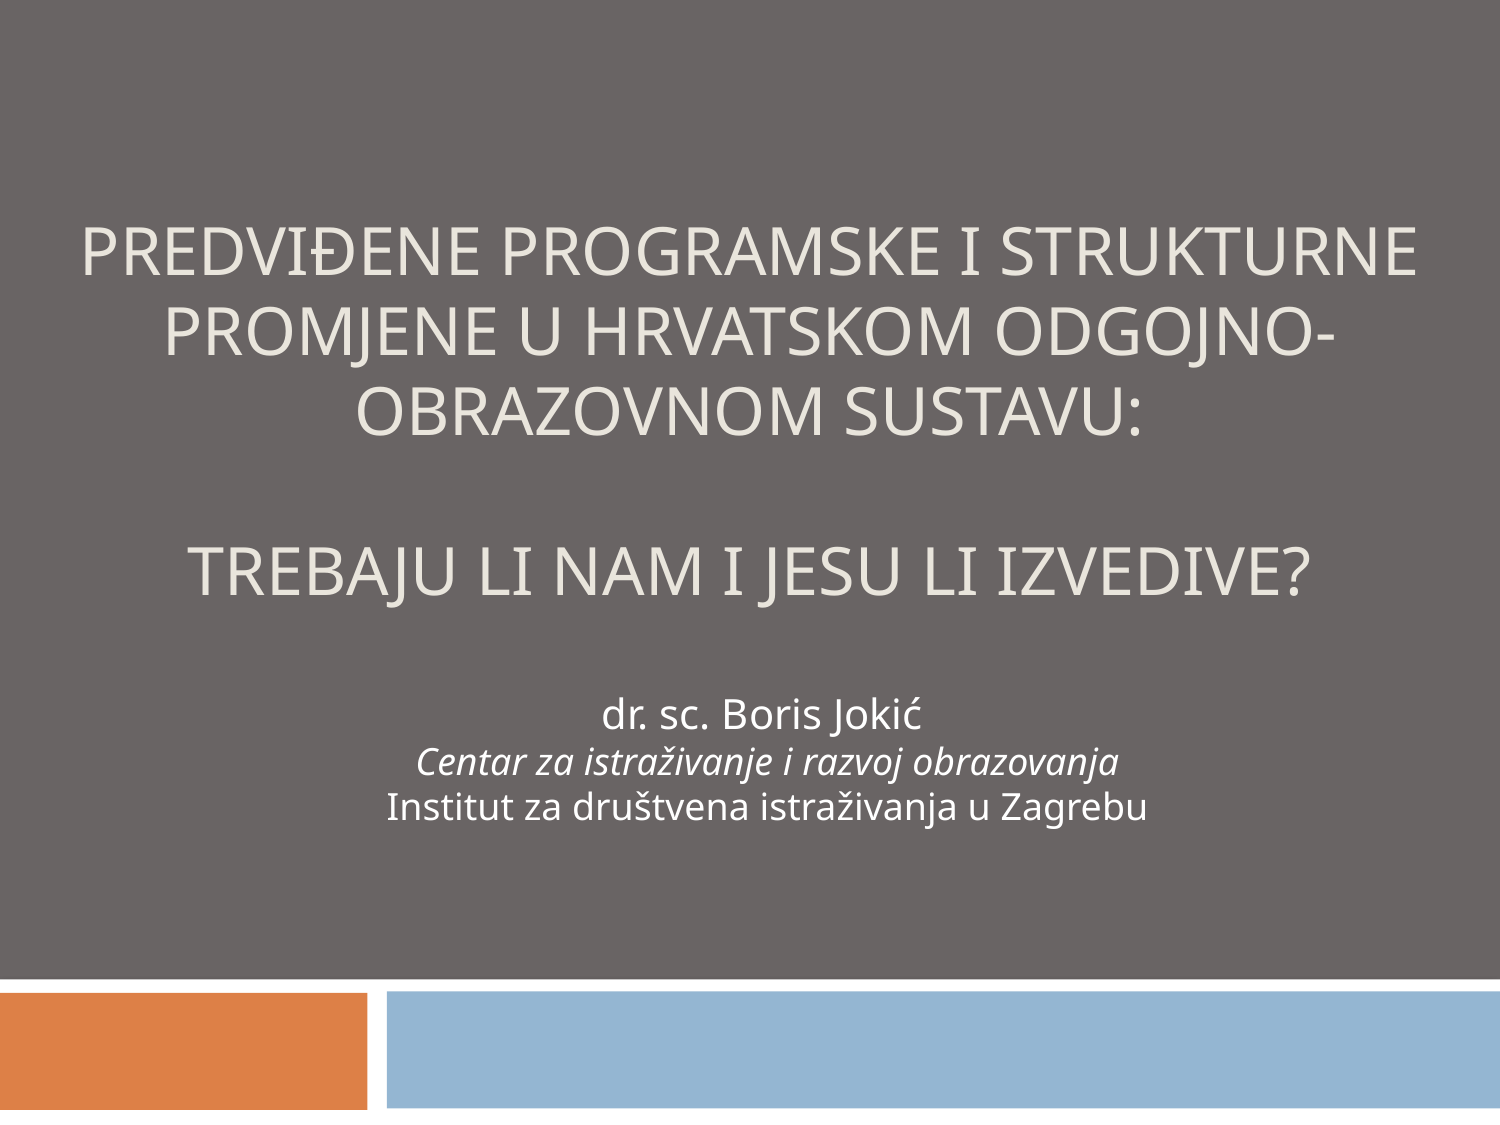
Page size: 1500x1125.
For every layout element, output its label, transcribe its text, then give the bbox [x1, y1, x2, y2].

title PREDVIĐENE PROGRAMSKE I STRUKTURNE PROMJENE U HRVATSKOM ODGOJNO-OBRAZOVNOM SUSTAVU: TREBAJU LI NAM I JESU LI IZVEDIVE? [0, 219, 1500, 599]
text_box dr. sc. Boris Jokić Centar za istraživanje i razvoj obrazovanja Institut za društvena istraživanja u Zagrebu [265, 680, 1270, 836]
